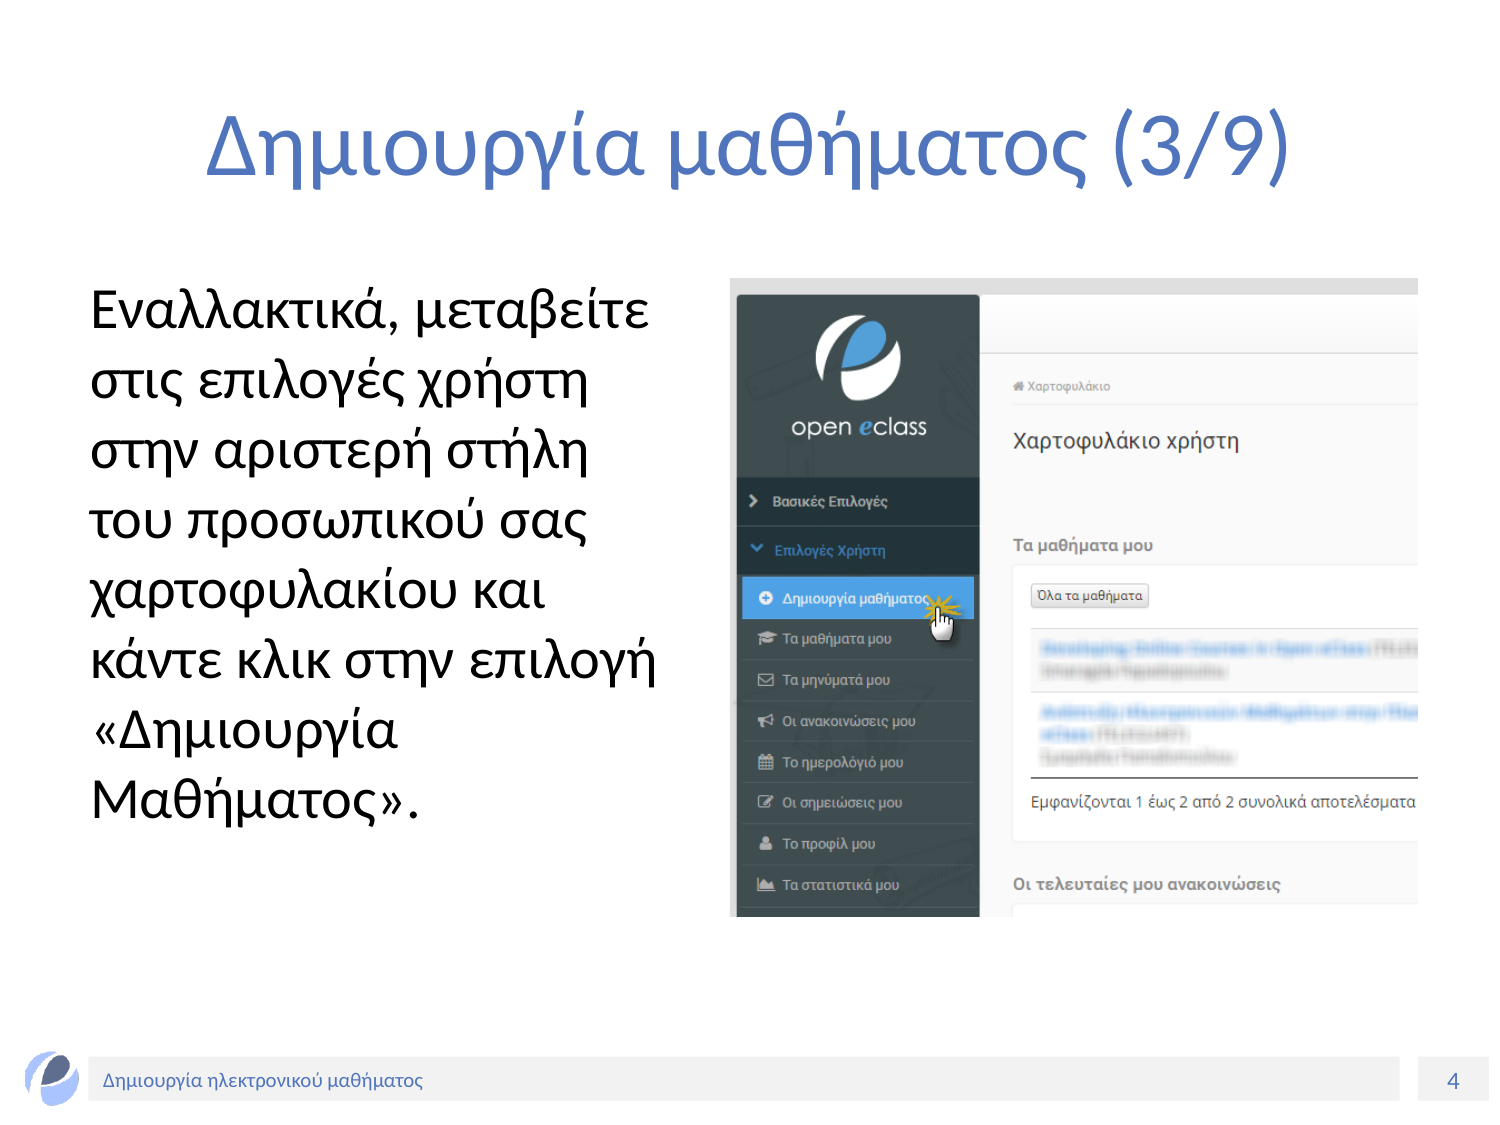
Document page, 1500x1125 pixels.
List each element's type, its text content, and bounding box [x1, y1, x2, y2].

list Εναλλακτικά, μεταβείτε στις επιλογές χρήστη στην αριστερή στήλη του προσωπικού σας χαρτοφυλακίου και κάντε κλικ στην επιλογή «Δημιουργία Μαθήματος». [75, 262, 703, 1005]
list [729, 278, 1419, 918]
title Δημιουργία μαθήματος (3/9) [75, 45, 1425, 233]
